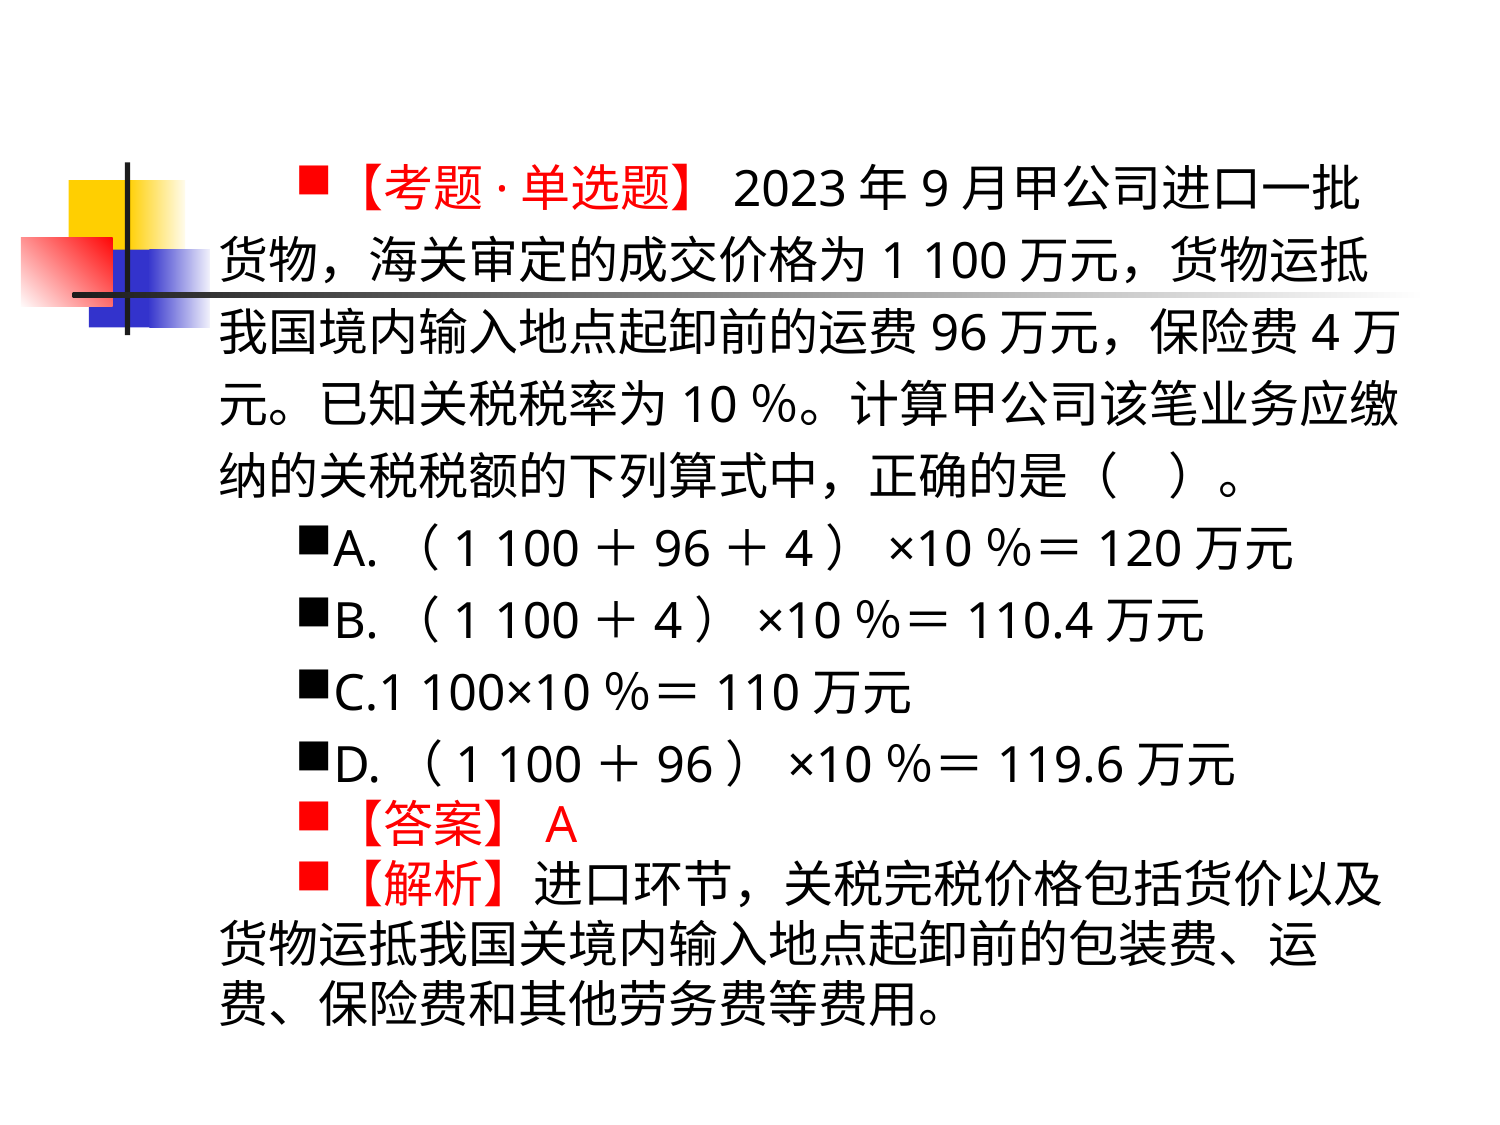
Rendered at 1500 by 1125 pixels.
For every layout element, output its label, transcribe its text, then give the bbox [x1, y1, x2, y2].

list 【考题·单选题】2023年9月甲公司进口一批货物，海关审定的成交价格为1 100万元，货物运抵我国境内输入地点起卸前的运费96万元，保险费4万元。已知关税税率为10％。计算甲公司该笔业务应缴纳的关税税额的下列算式中，正确的是（ ）。 A.（1 100＋96＋4）×10％＝120万元 B.（1 100＋4）×10％＝110.4万元 C.1 100×10％＝110万元 D.（1 100＋96）×10％＝119.6万元 【答案】A 【解析】进口环节，关税完税价格包括货价以及货物运抵我国关境内输入地点起卸前的包装费、运费、保险费和其他劳务费等费用。 [147, 136, 1423, 813]
